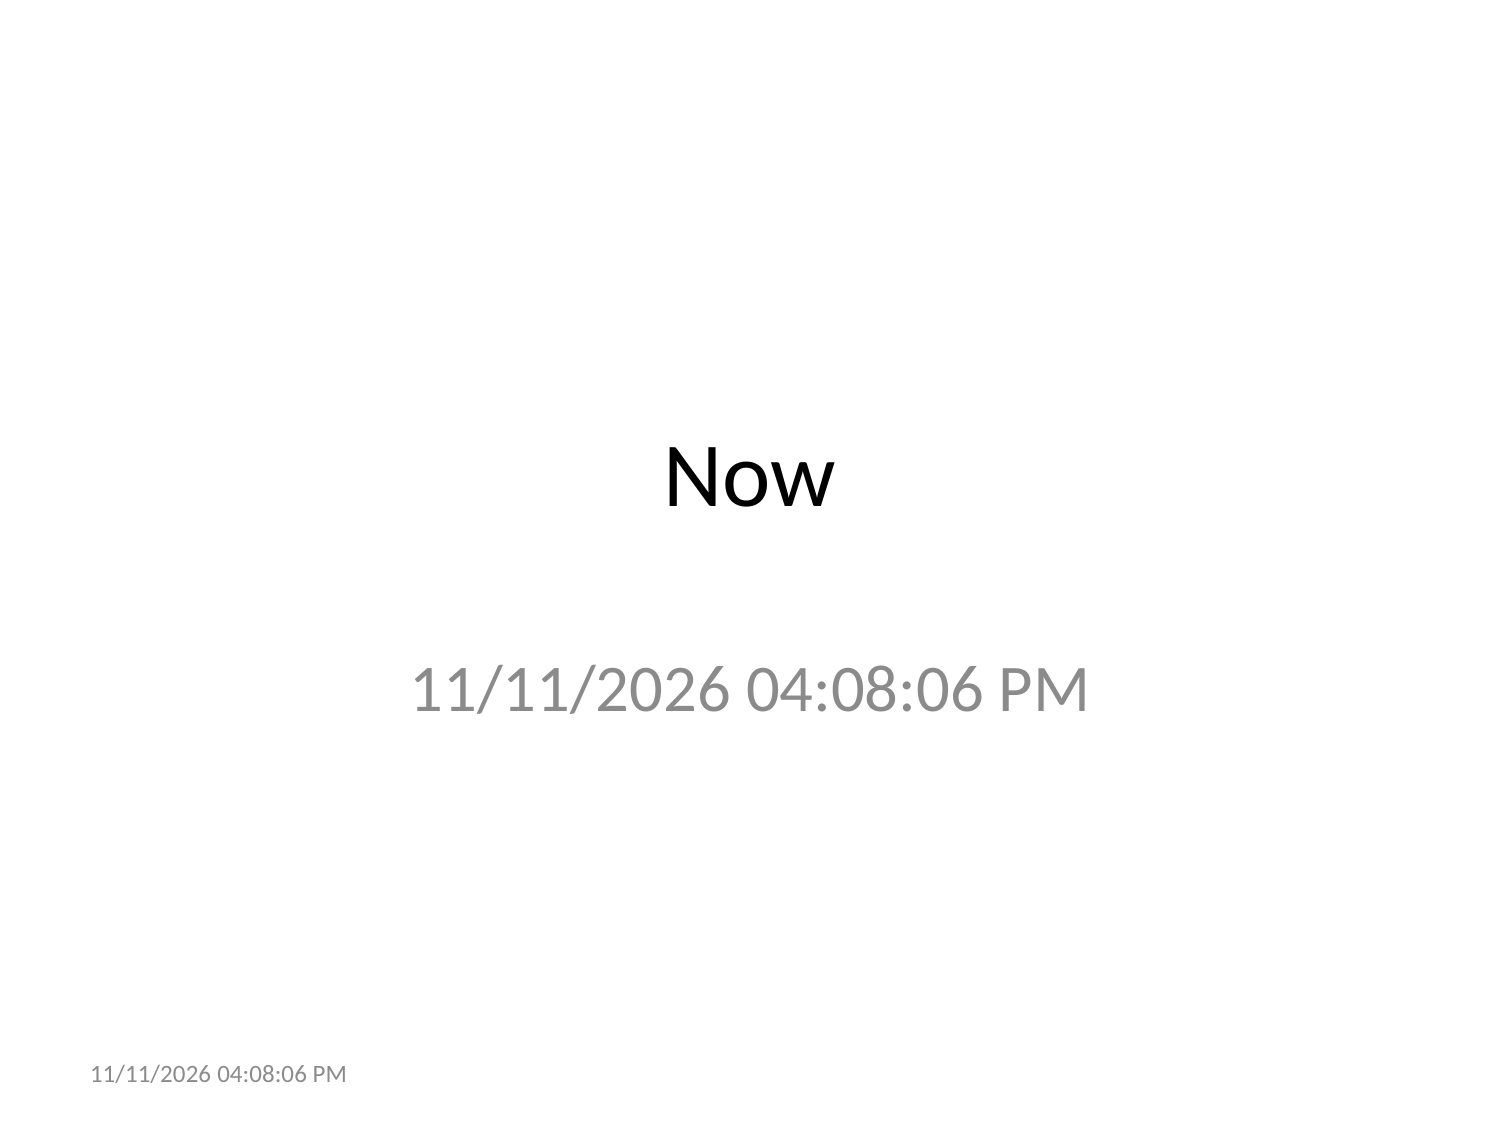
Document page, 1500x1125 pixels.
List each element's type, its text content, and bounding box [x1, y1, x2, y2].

title Now [112, 349, 1388, 591]
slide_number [75, 1042, 425, 1103]
subtitle 2011-12-19 10:20:04 AM [225, 637, 1275, 925]
